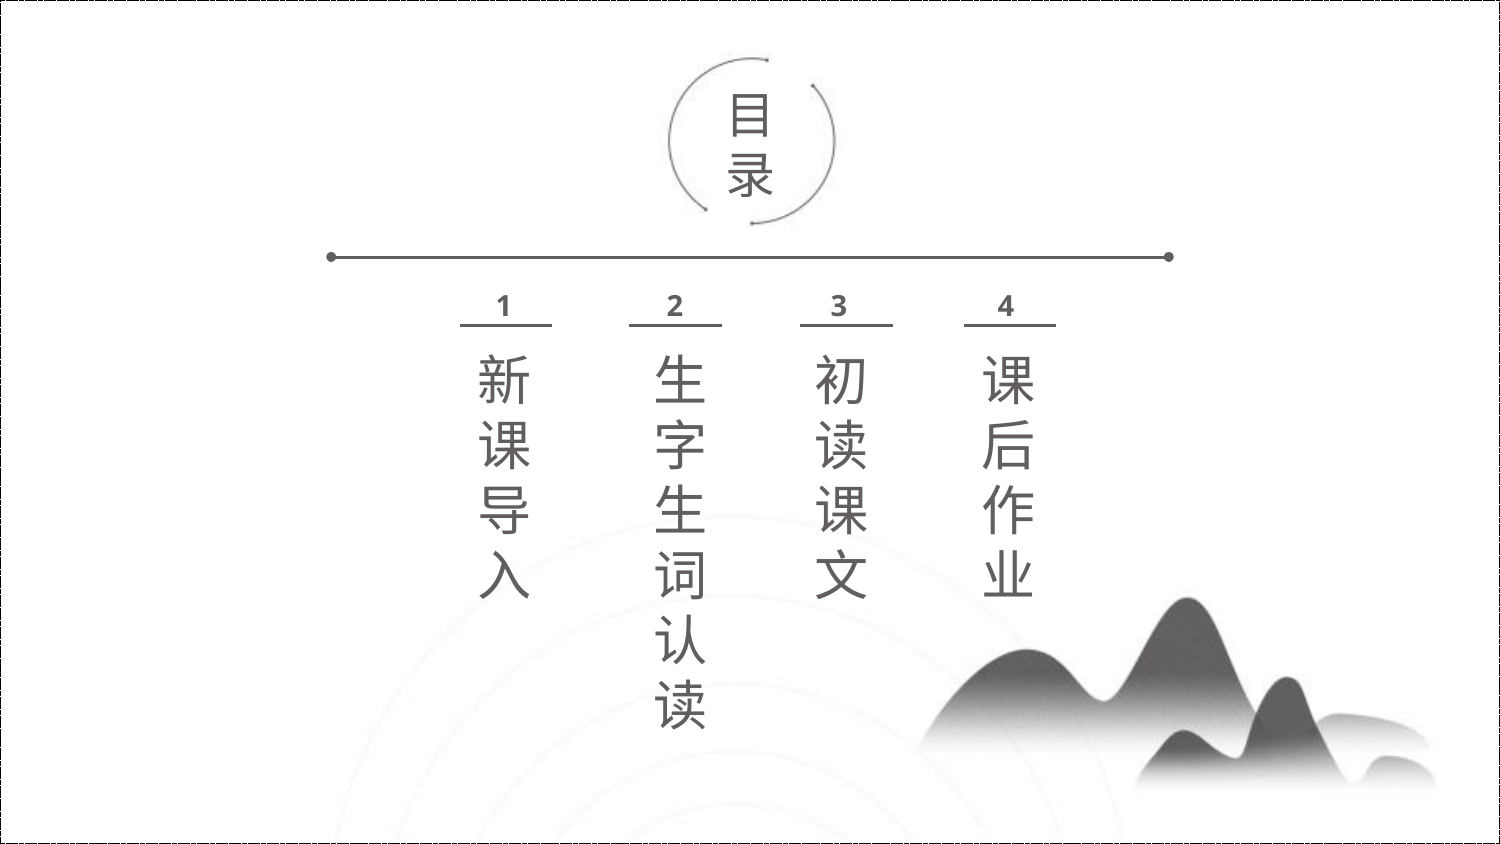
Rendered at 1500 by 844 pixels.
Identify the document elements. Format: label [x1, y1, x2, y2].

picture [0, 0, 1500, 844]
text_box [327, 253, 1173, 261]
